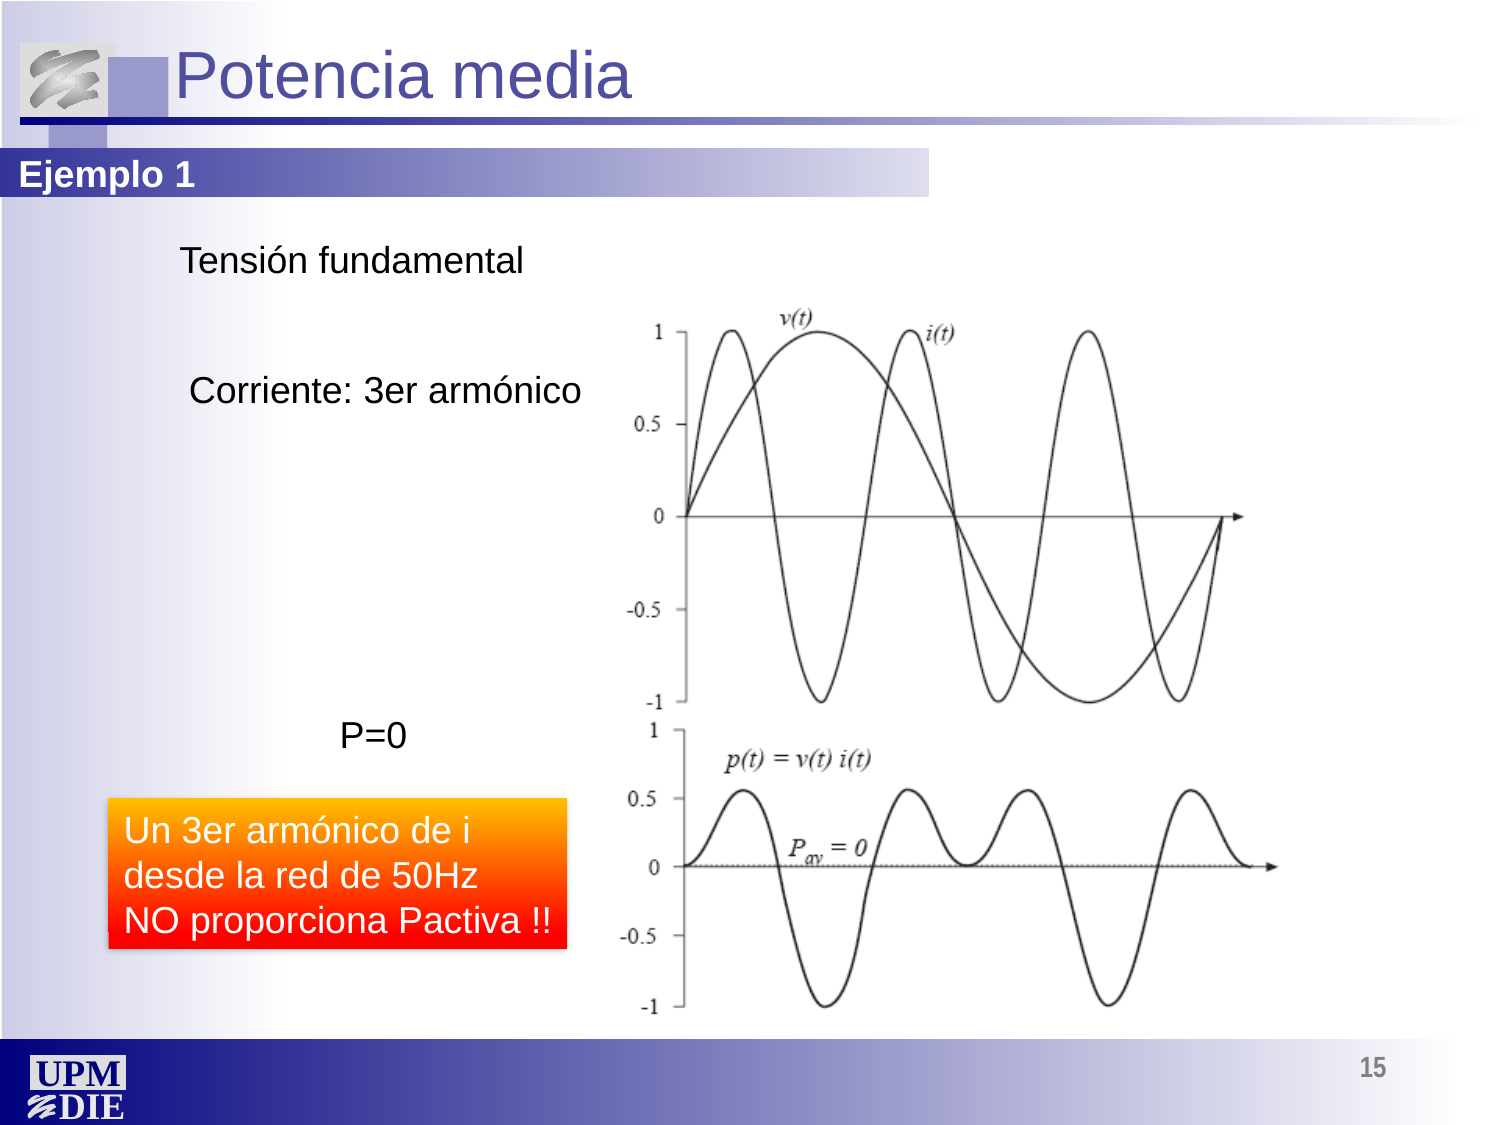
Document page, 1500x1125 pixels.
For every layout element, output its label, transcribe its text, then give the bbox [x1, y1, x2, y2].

text_box Tensión fundamental [164, 229, 540, 289]
text_box Un 3er armónico de i desde la red de 50Hz NO proporciona Pactiva !! [108, 798, 568, 949]
text_box Ejemplo 1 [0, 148, 929, 197]
title Potencia media [159, 23, 1430, 120]
text_box Corriente: 3er armónico [174, 359, 591, 419]
text_box P=0 [324, 704, 423, 764]
picture [596, 302, 1287, 1018]
